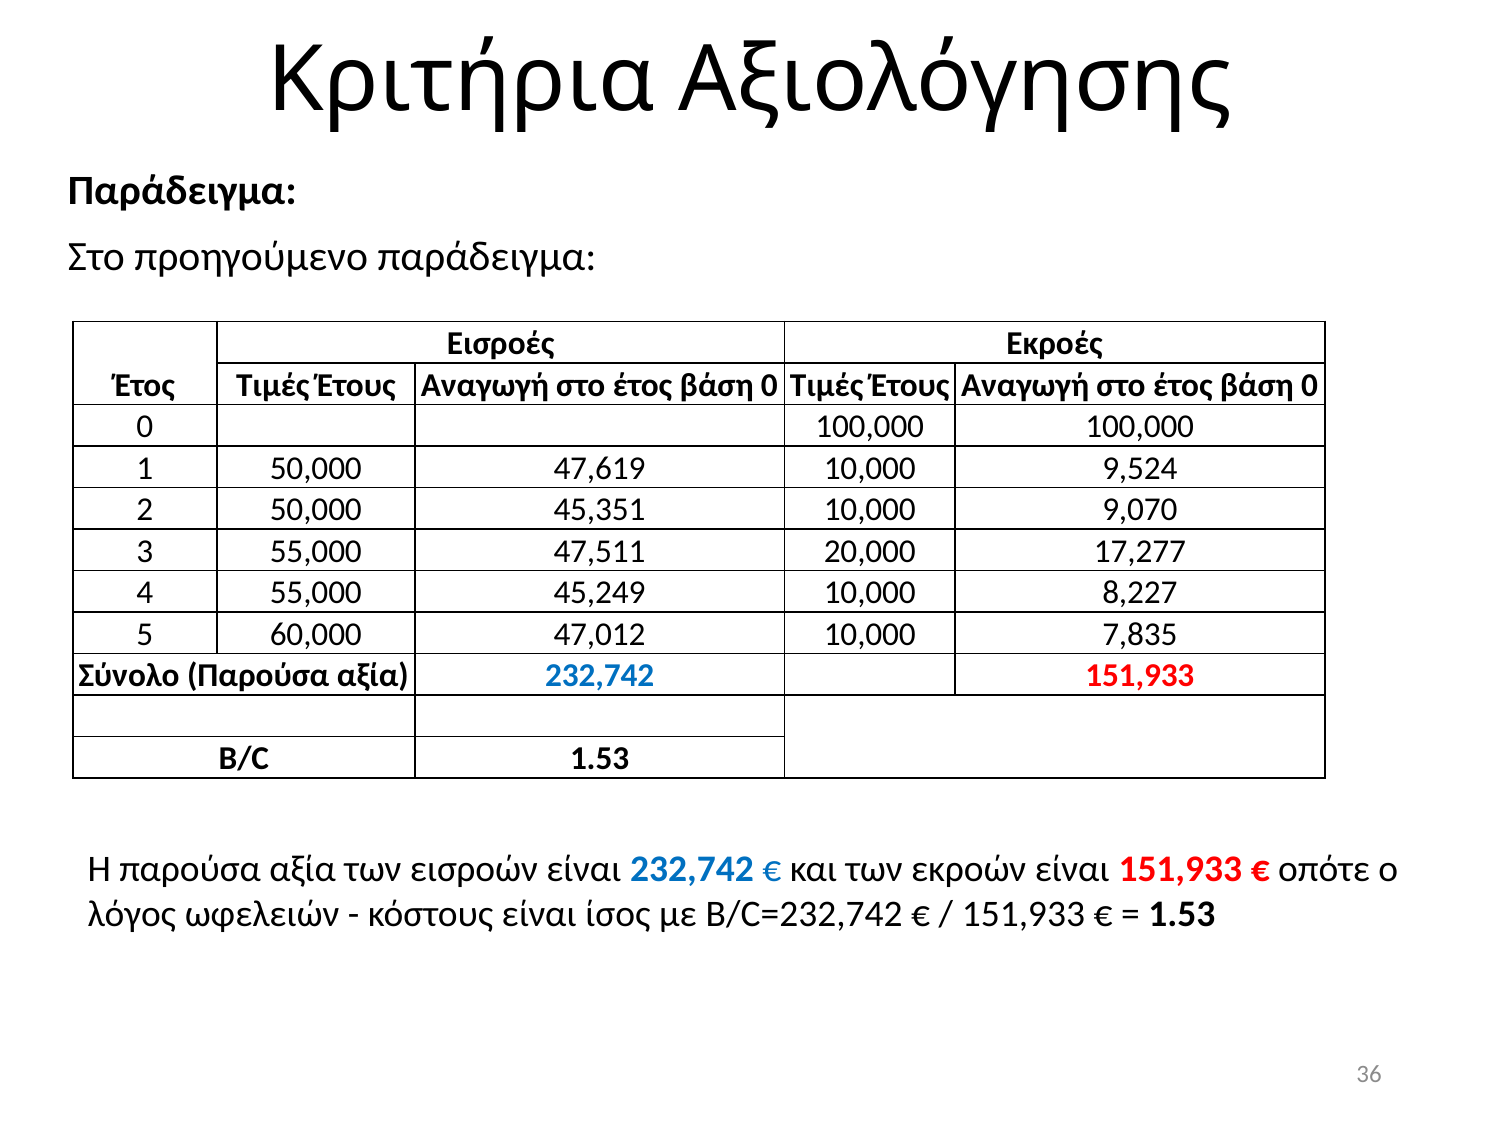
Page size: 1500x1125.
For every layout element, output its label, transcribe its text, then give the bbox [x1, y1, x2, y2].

slide_number 36 [1059, 1042, 1397, 1103]
table_cell 10,000 [785, 488, 954, 528]
text_box Η παρούσα αξία των εισροών είναι 232,742 € και των εκροών είναι 151,933 € οπότε ο λόγος ωφελειών - κόστους είναι ίσος με B/C=232,742 € / 151,933 € = 1.53 [72, 836, 1428, 942]
table_cell Τιμές Έτους [218, 364, 414, 404]
table_cell 8,227 [956, 571, 1324, 611]
table_cell Αναγωγή στο έτος βάση 0 [416, 364, 784, 404]
title Κριτήρια Αξιολόγησης [0, 0, 1500, 161]
table_header Εισροές [218, 322, 784, 362]
table_cell [416, 405, 784, 445]
table_cell 10,000 [785, 447, 954, 487]
table_cell 50,000 [218, 488, 414, 528]
table_cell 10,000 [785, 571, 954, 611]
table_cell 9,070 [956, 488, 1324, 528]
table_header Έτος [74, 322, 216, 404]
table_cell 45,351 [416, 488, 784, 528]
table_cell 3 [74, 530, 216, 570]
table_cell 17,277 [956, 530, 1324, 570]
list Παράδειγμα: Στο προηγούμενο παράδειγμα: [52, 160, 1478, 367]
table_cell 100,000 [785, 405, 954, 445]
table_cell B/C [74, 737, 414, 777]
table_cell 4 [74, 571, 216, 611]
table_cell 1.53 [416, 737, 784, 777]
table_cell 1 [74, 447, 216, 487]
table_cell 55,000 [218, 571, 414, 611]
table_cell Αναγωγή στο έτος βάση 0 [956, 364, 1324, 404]
table_cell 9,524 [956, 447, 1324, 487]
table_cell 50,000 [218, 447, 414, 487]
table_cell 7,835 [956, 613, 1324, 653]
table_cell Σύνολο (Παρούσα αξία) [74, 654, 414, 694]
table_cell Τιμές Έτους [785, 364, 954, 404]
table_cell 60,000 [218, 613, 414, 653]
table_cell [416, 696, 784, 736]
table_cell 5 [74, 613, 216, 653]
table_cell [218, 405, 414, 445]
table_cell 10,000 [785, 613, 954, 653]
table_cell 47,012 [416, 613, 784, 653]
table_cell [74, 696, 414, 736]
table_cell 2 [74, 488, 216, 528]
table_cell 55,000 [218, 530, 414, 570]
table_cell 0 [74, 405, 216, 445]
table_cell 20,000 [785, 530, 954, 570]
table_header Εκροές [785, 322, 1324, 362]
table_cell [785, 654, 954, 694]
table_cell 151,933 [956, 654, 1324, 694]
table_cell 47,619 [416, 447, 784, 487]
table_cell [785, 696, 1324, 777]
table_cell 100,000 [956, 405, 1324, 445]
table_cell 45,249 [416, 571, 784, 611]
table_cell 232,742 [416, 654, 784, 694]
table_cell 47,511 [416, 530, 784, 570]
